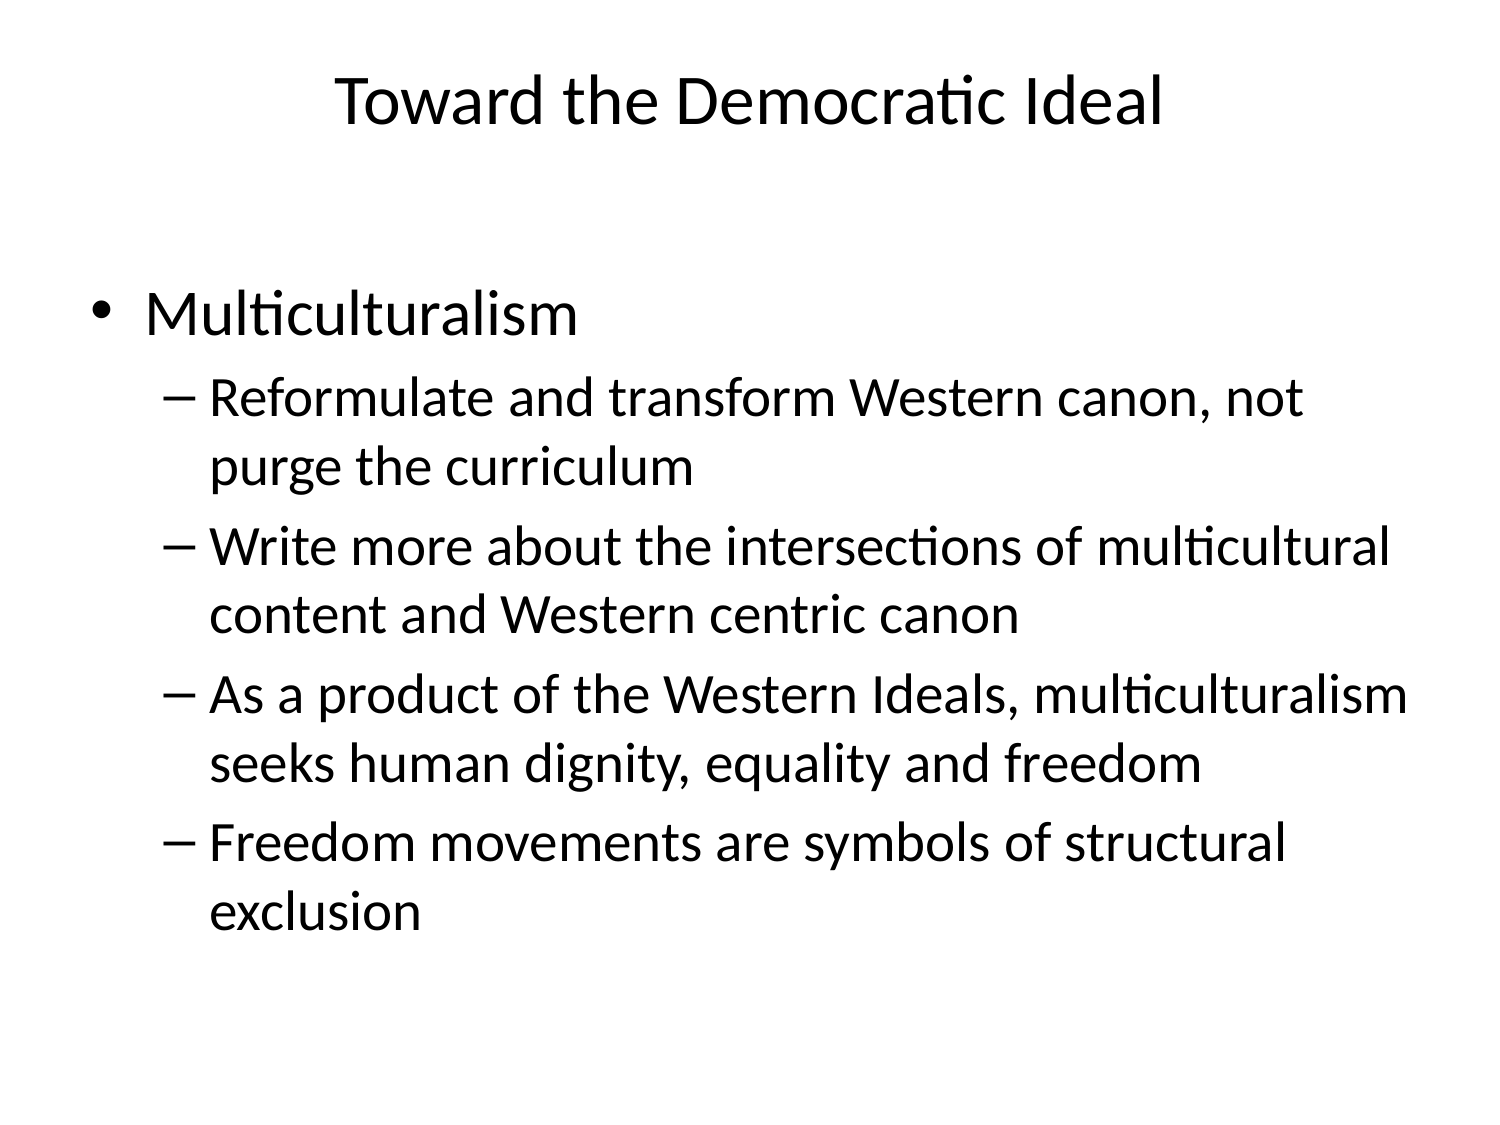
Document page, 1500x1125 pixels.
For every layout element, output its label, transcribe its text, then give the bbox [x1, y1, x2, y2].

list Multiculturalism Reformulate and transform Western canon, not purge the curriculum Write more about the intersections of multicultural content and Western centric canon As a product of the Western Ideals, multiculturalism seeks human dignity, equality and freedom Freedom movements are symbols of structural exclusion [75, 262, 1425, 1005]
title Toward the Democratic Ideal [75, 45, 1425, 233]
